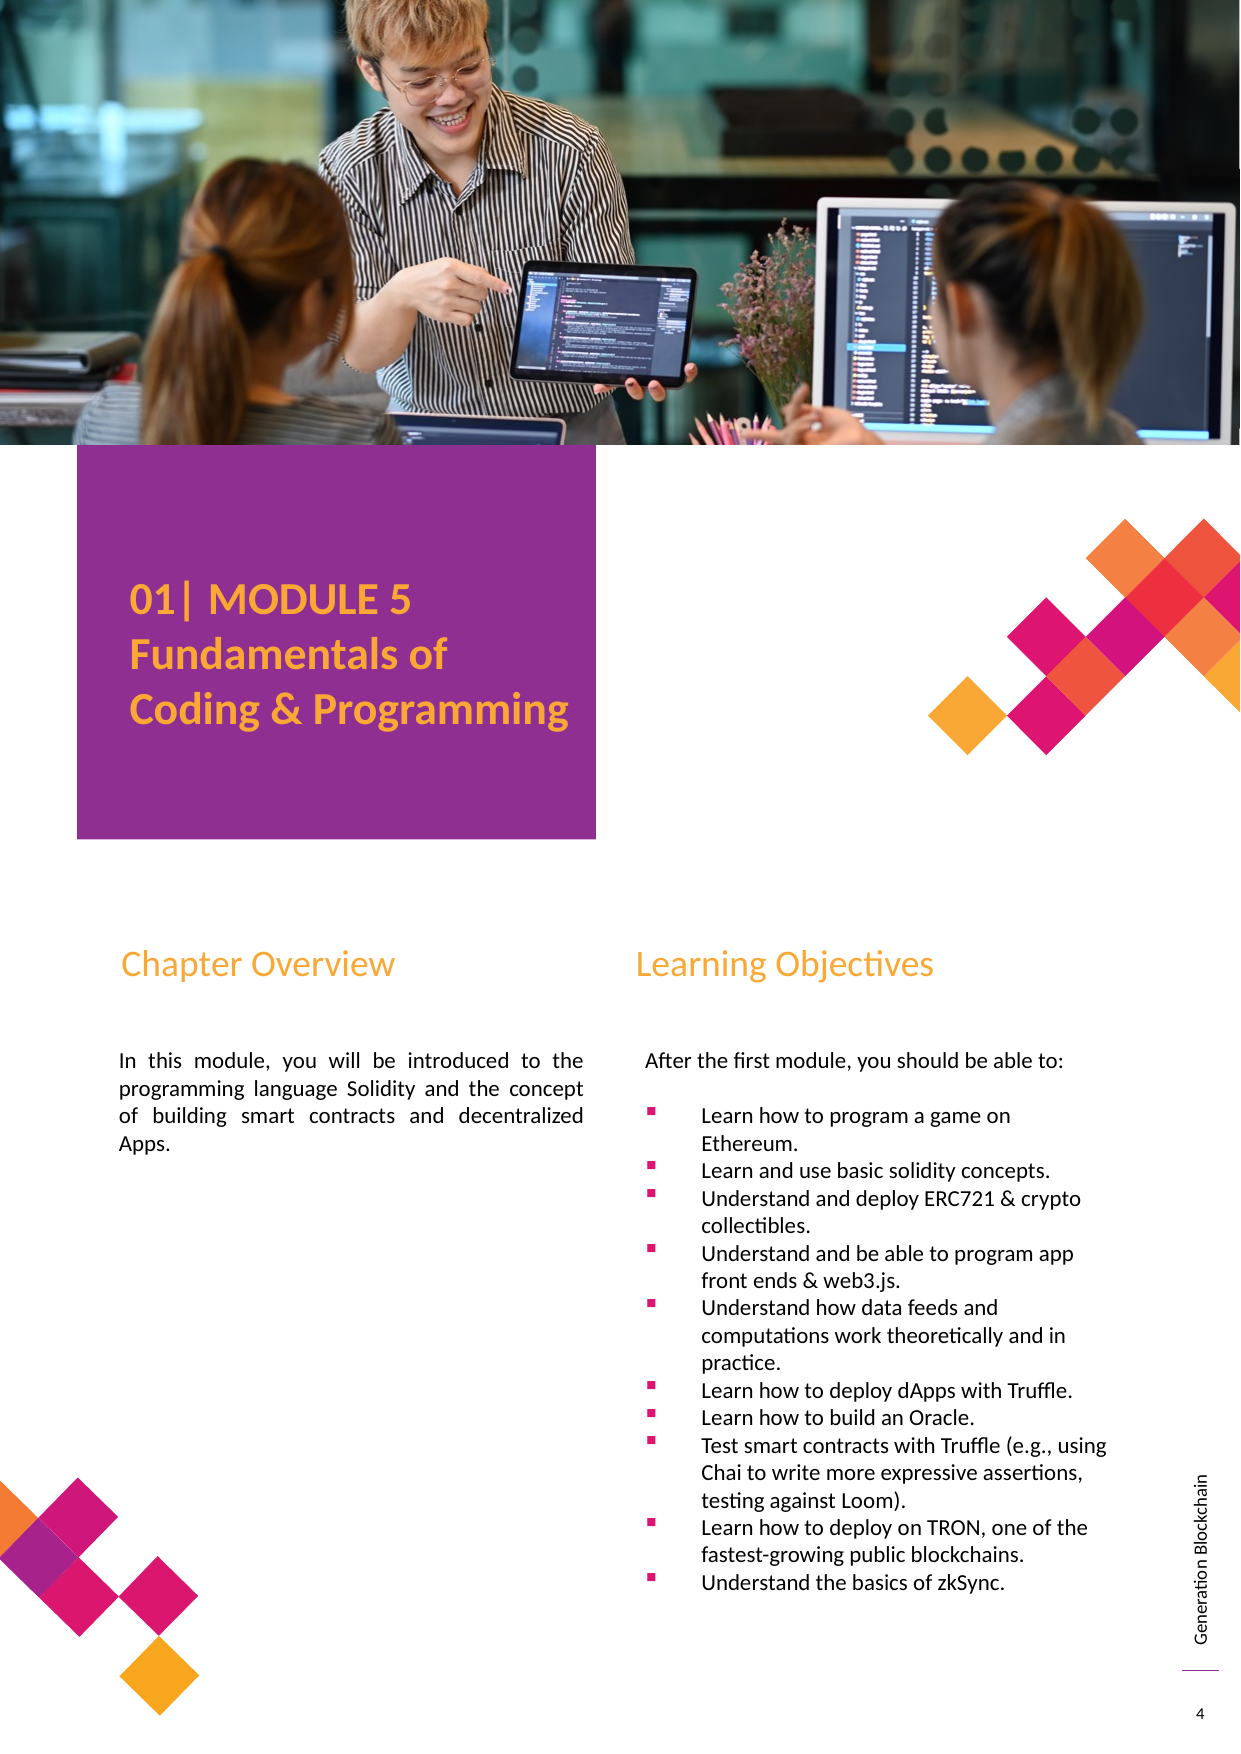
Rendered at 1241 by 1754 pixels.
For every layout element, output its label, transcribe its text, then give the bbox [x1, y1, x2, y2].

text_box Learning Objectives [621, 931, 1117, 1002]
text_box Chapter Overview [106, 931, 602, 1002]
picture [0, 0, 1241, 445]
list In this module, you will be introduced to the programming language Solidity and the concept of building smart contracts and decentralized Apps. [104, 1038, 600, 1285]
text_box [939, 518, 1241, 756]
list After the first module, you should be able to: Learn how to program a game on Ethereum. Learn and use basic solidity concepts. Understand and deploy ERC721 & crypto collectibles. Understand and be able to program app front ends & web3.js. Understand how data feeds and computations work theoretically and in practice. Learn how to deploy dApps with Truffle. Learn how to build an Oracle. Test smart contracts with Truffle (e.g., using Chai to write more expressive assertions, testing against Loom). Learn how to deploy on TRON, one of the fastest-growing public blockchains. Understand the basics of zkSync. [630, 1038, 1126, 1614]
list 01| MODULE 5 Fundamentals of Coding & Programming [114, 561, 590, 849]
slide_number 4 [1169, 1674, 1231, 1751]
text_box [0, 1489, 199, 1704]
